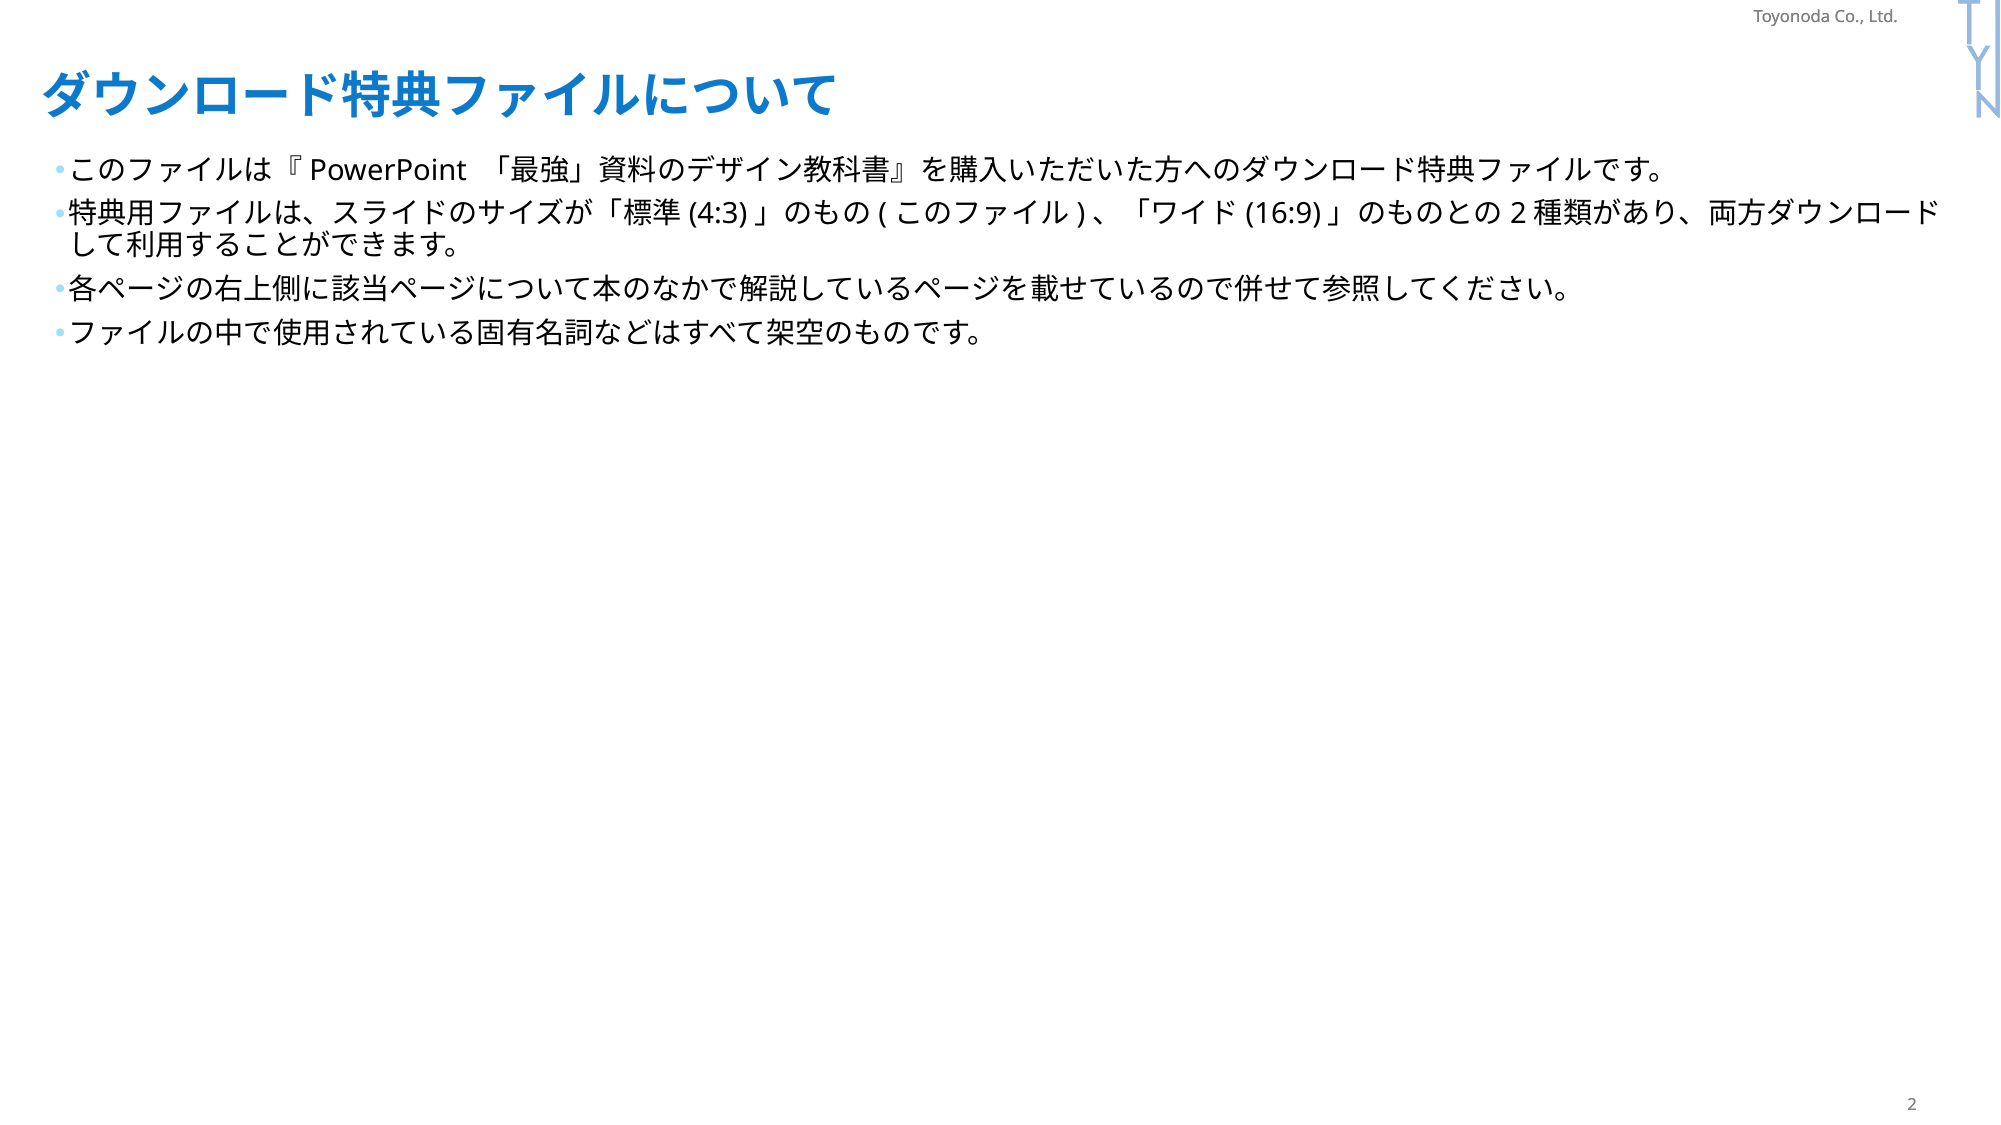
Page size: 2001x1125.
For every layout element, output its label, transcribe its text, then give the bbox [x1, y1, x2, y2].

list このファイルは『PowerPoint 「最強」資料のデザイン教科書』を購入いただいた方へのダウンロード特典ファイルです。 特典用ファイルは、スライドのサイズが「標準(4:3)」のもの(このファイル)、「ワイド(16:9)」のものとの2種類があり、両方ダウンロードして利用することができます。 各ページの右上側に該当ページについて本のなかで解説しているページを載せているので併せて参照してください。 ファイルの中で使用されている固有名詞などはすべて架空のものです。 [55, 147, 1945, 1034]
picture [1958, 0, 2000, 118]
title ダウンロード特典ファイルについて [41, 53, 1943, 142]
